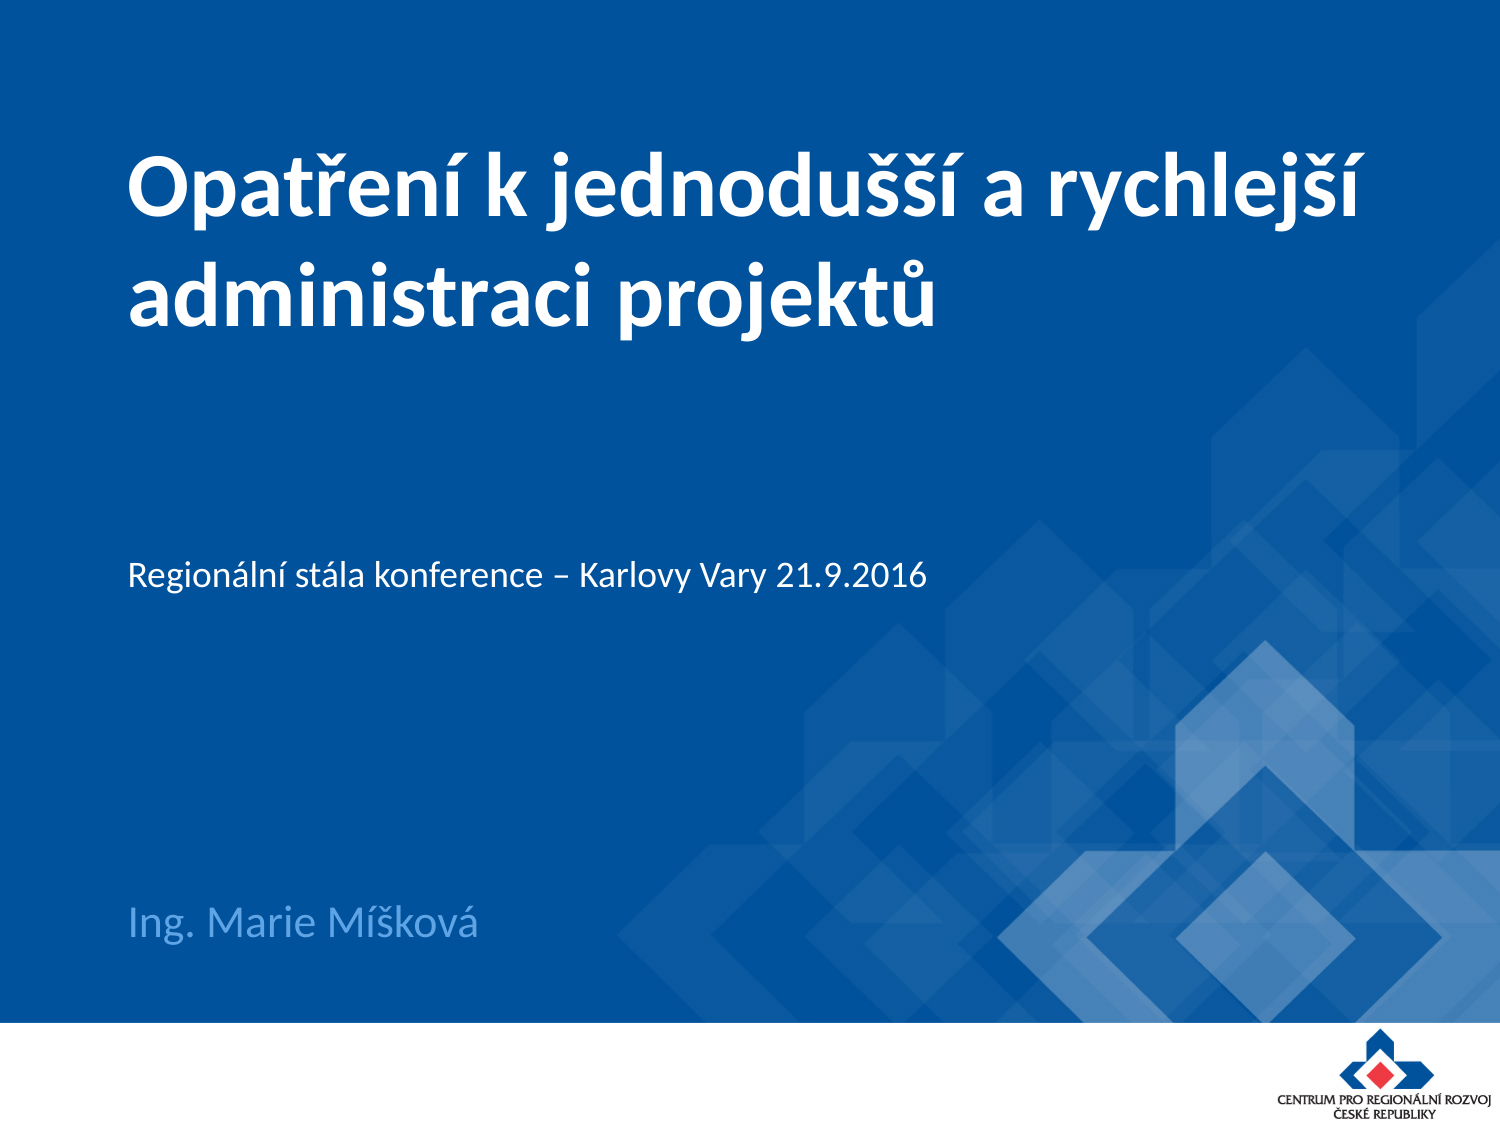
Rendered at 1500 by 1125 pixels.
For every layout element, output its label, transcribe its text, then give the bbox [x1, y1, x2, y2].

title Opatření k jednodušší a rychlejší administraci projektů [112, 117, 1388, 445]
list Regionální stála konference – Karlovy Vary 21.9.2016 [112, 542, 1201, 782]
subtitle Ing. Marie Míšková [112, 883, 1163, 978]
picture [0, 0, 1500, 1125]
